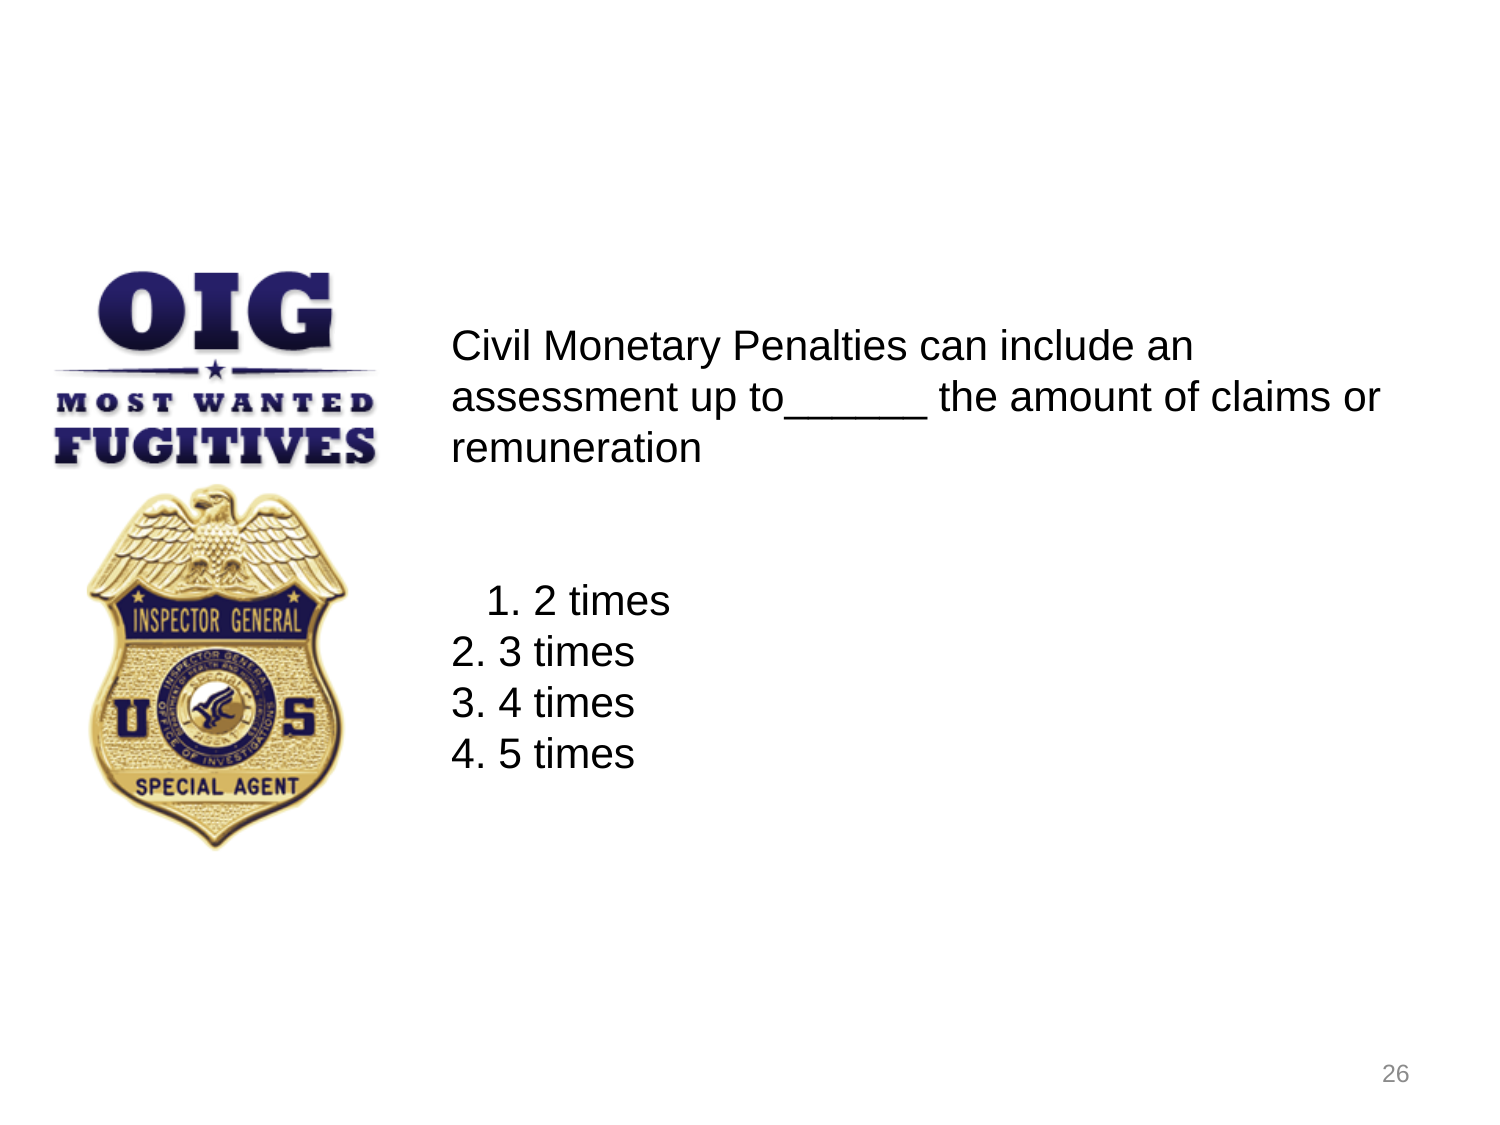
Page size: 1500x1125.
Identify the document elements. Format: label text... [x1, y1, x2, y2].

picture [43, 262, 388, 859]
title Civil Monetary Penalties can include an assessment up to______ the amount of claims or remuneration 1. 2 times 2. 3 times 3. 4 times 4. 5 times [435, 309, 1438, 786]
slide_number 26 [1074, 1042, 1425, 1103]
